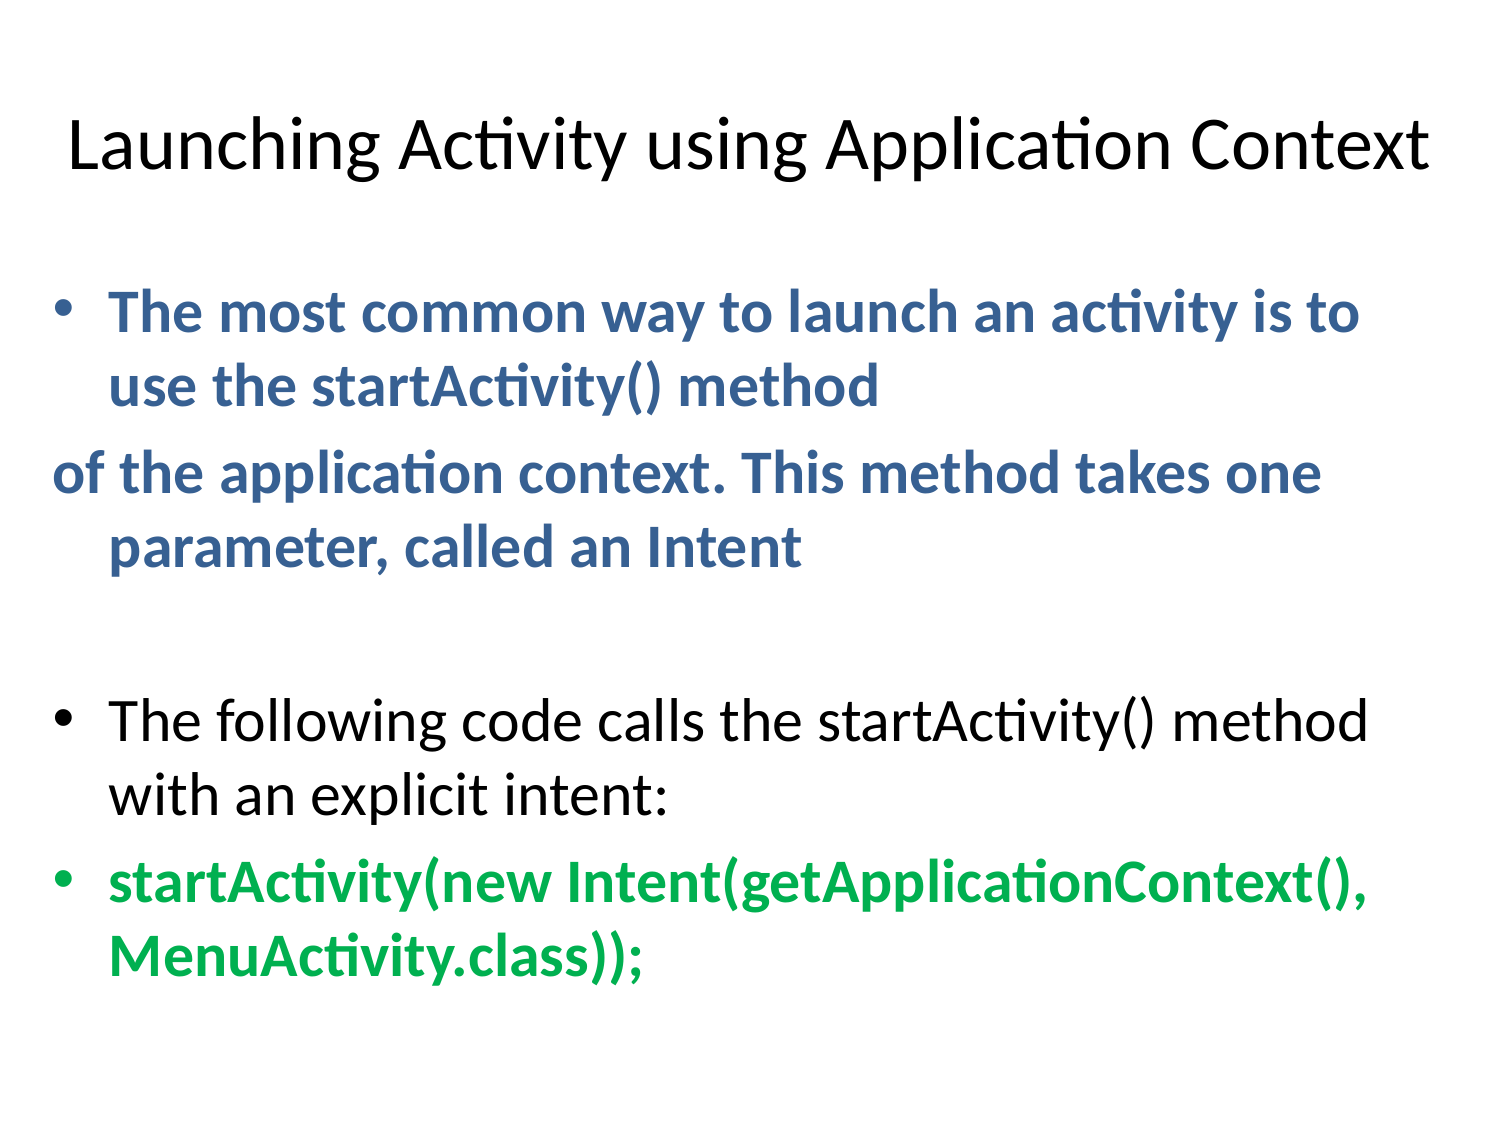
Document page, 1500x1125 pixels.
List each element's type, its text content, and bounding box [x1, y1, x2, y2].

title Launching Activity using Application Context [37, 45, 1463, 233]
list The most common way to launch an activity is to use the startActivity() method of the application context. This method takes one parameter, called an Intent The following code calls the startActivity() method with an explicit intent: startActivity(new Intent(getApplicationContext(), MenuActivity.class)); [37, 262, 1475, 1005]
